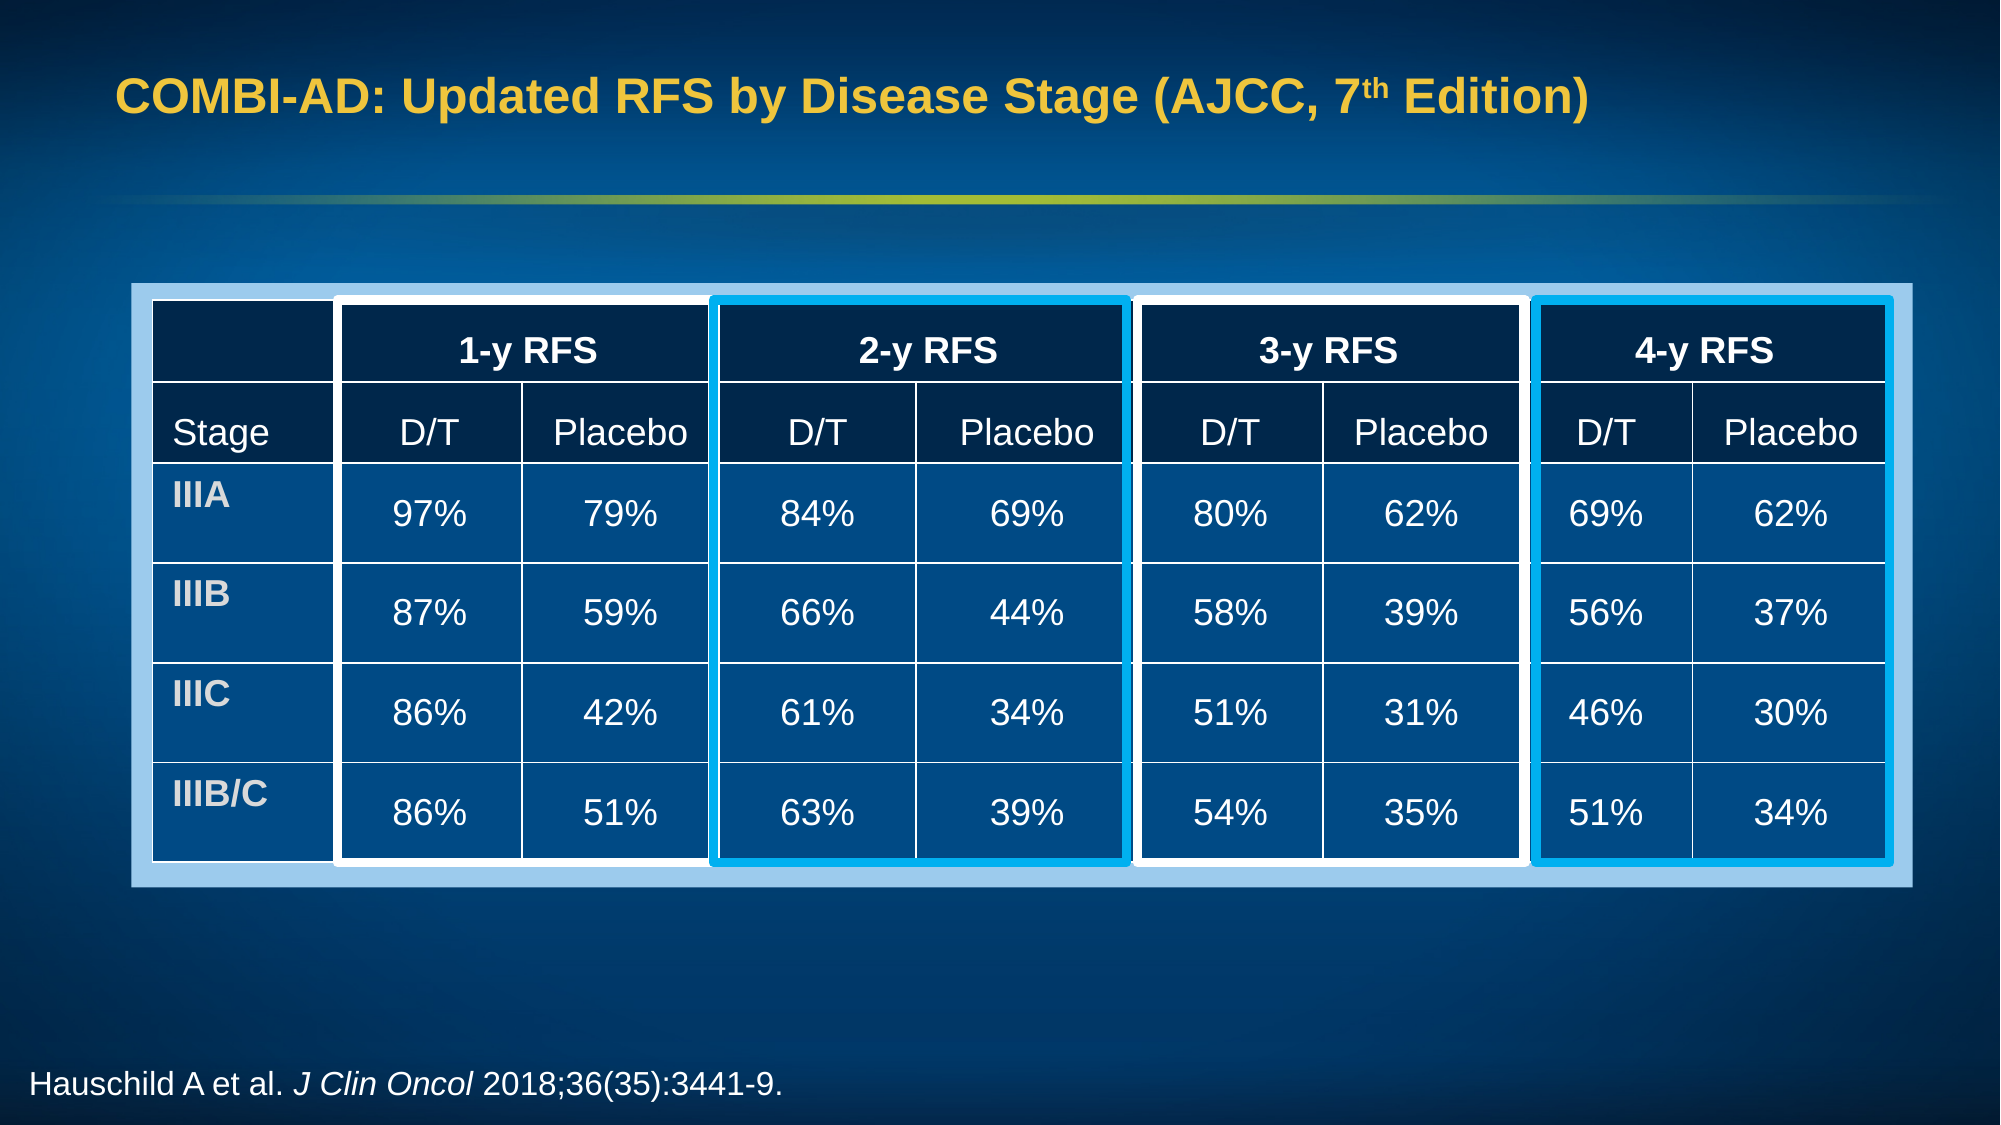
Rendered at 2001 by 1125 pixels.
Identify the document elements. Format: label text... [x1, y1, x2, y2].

table_cell 56% [1525, 564, 1536, 662]
table_cell IIIB/C [153, 763, 336, 861]
table_cell 69% [1127, 464, 1137, 562]
text_box [713, 299, 1127, 863]
picture [0, 0, 2000, 1125]
table_cell Placebo [1127, 383, 1137, 462]
table_cell D/T [1525, 383, 1536, 462]
table_cell IIIB [153, 564, 336, 662]
title COMBI-AD: Updated RFS by Disease Stage (AJCC, 7th Edition) [99, 0, 1950, 188]
table_cell 46% [1525, 664, 1536, 762]
text_box Hauschild A et al. J Clin Oncol 2018;36(35):3441-9. [6, 1055, 1032, 1114]
table_cell 34% [1127, 664, 1137, 762]
text_box [337, 299, 713, 863]
text_box [131, 283, 1913, 888]
table_cell 39% [1127, 763, 1137, 861]
table_cell 44% [1127, 564, 1137, 662]
table_cell Stage [153, 383, 336, 462]
table_cell 69% [1525, 464, 1536, 562]
table_cell IIIC [153, 664, 336, 762]
table_cell IIIA [153, 464, 336, 562]
text_box [1536, 299, 1890, 863]
table_cell 51% [1525, 763, 1536, 861]
text_box [1137, 299, 1525, 863]
table_header 2-y RFS [1127, 301, 1137, 381]
table_header [153, 301, 336, 381]
table_header 4-y RFS [1525, 301, 1536, 381]
